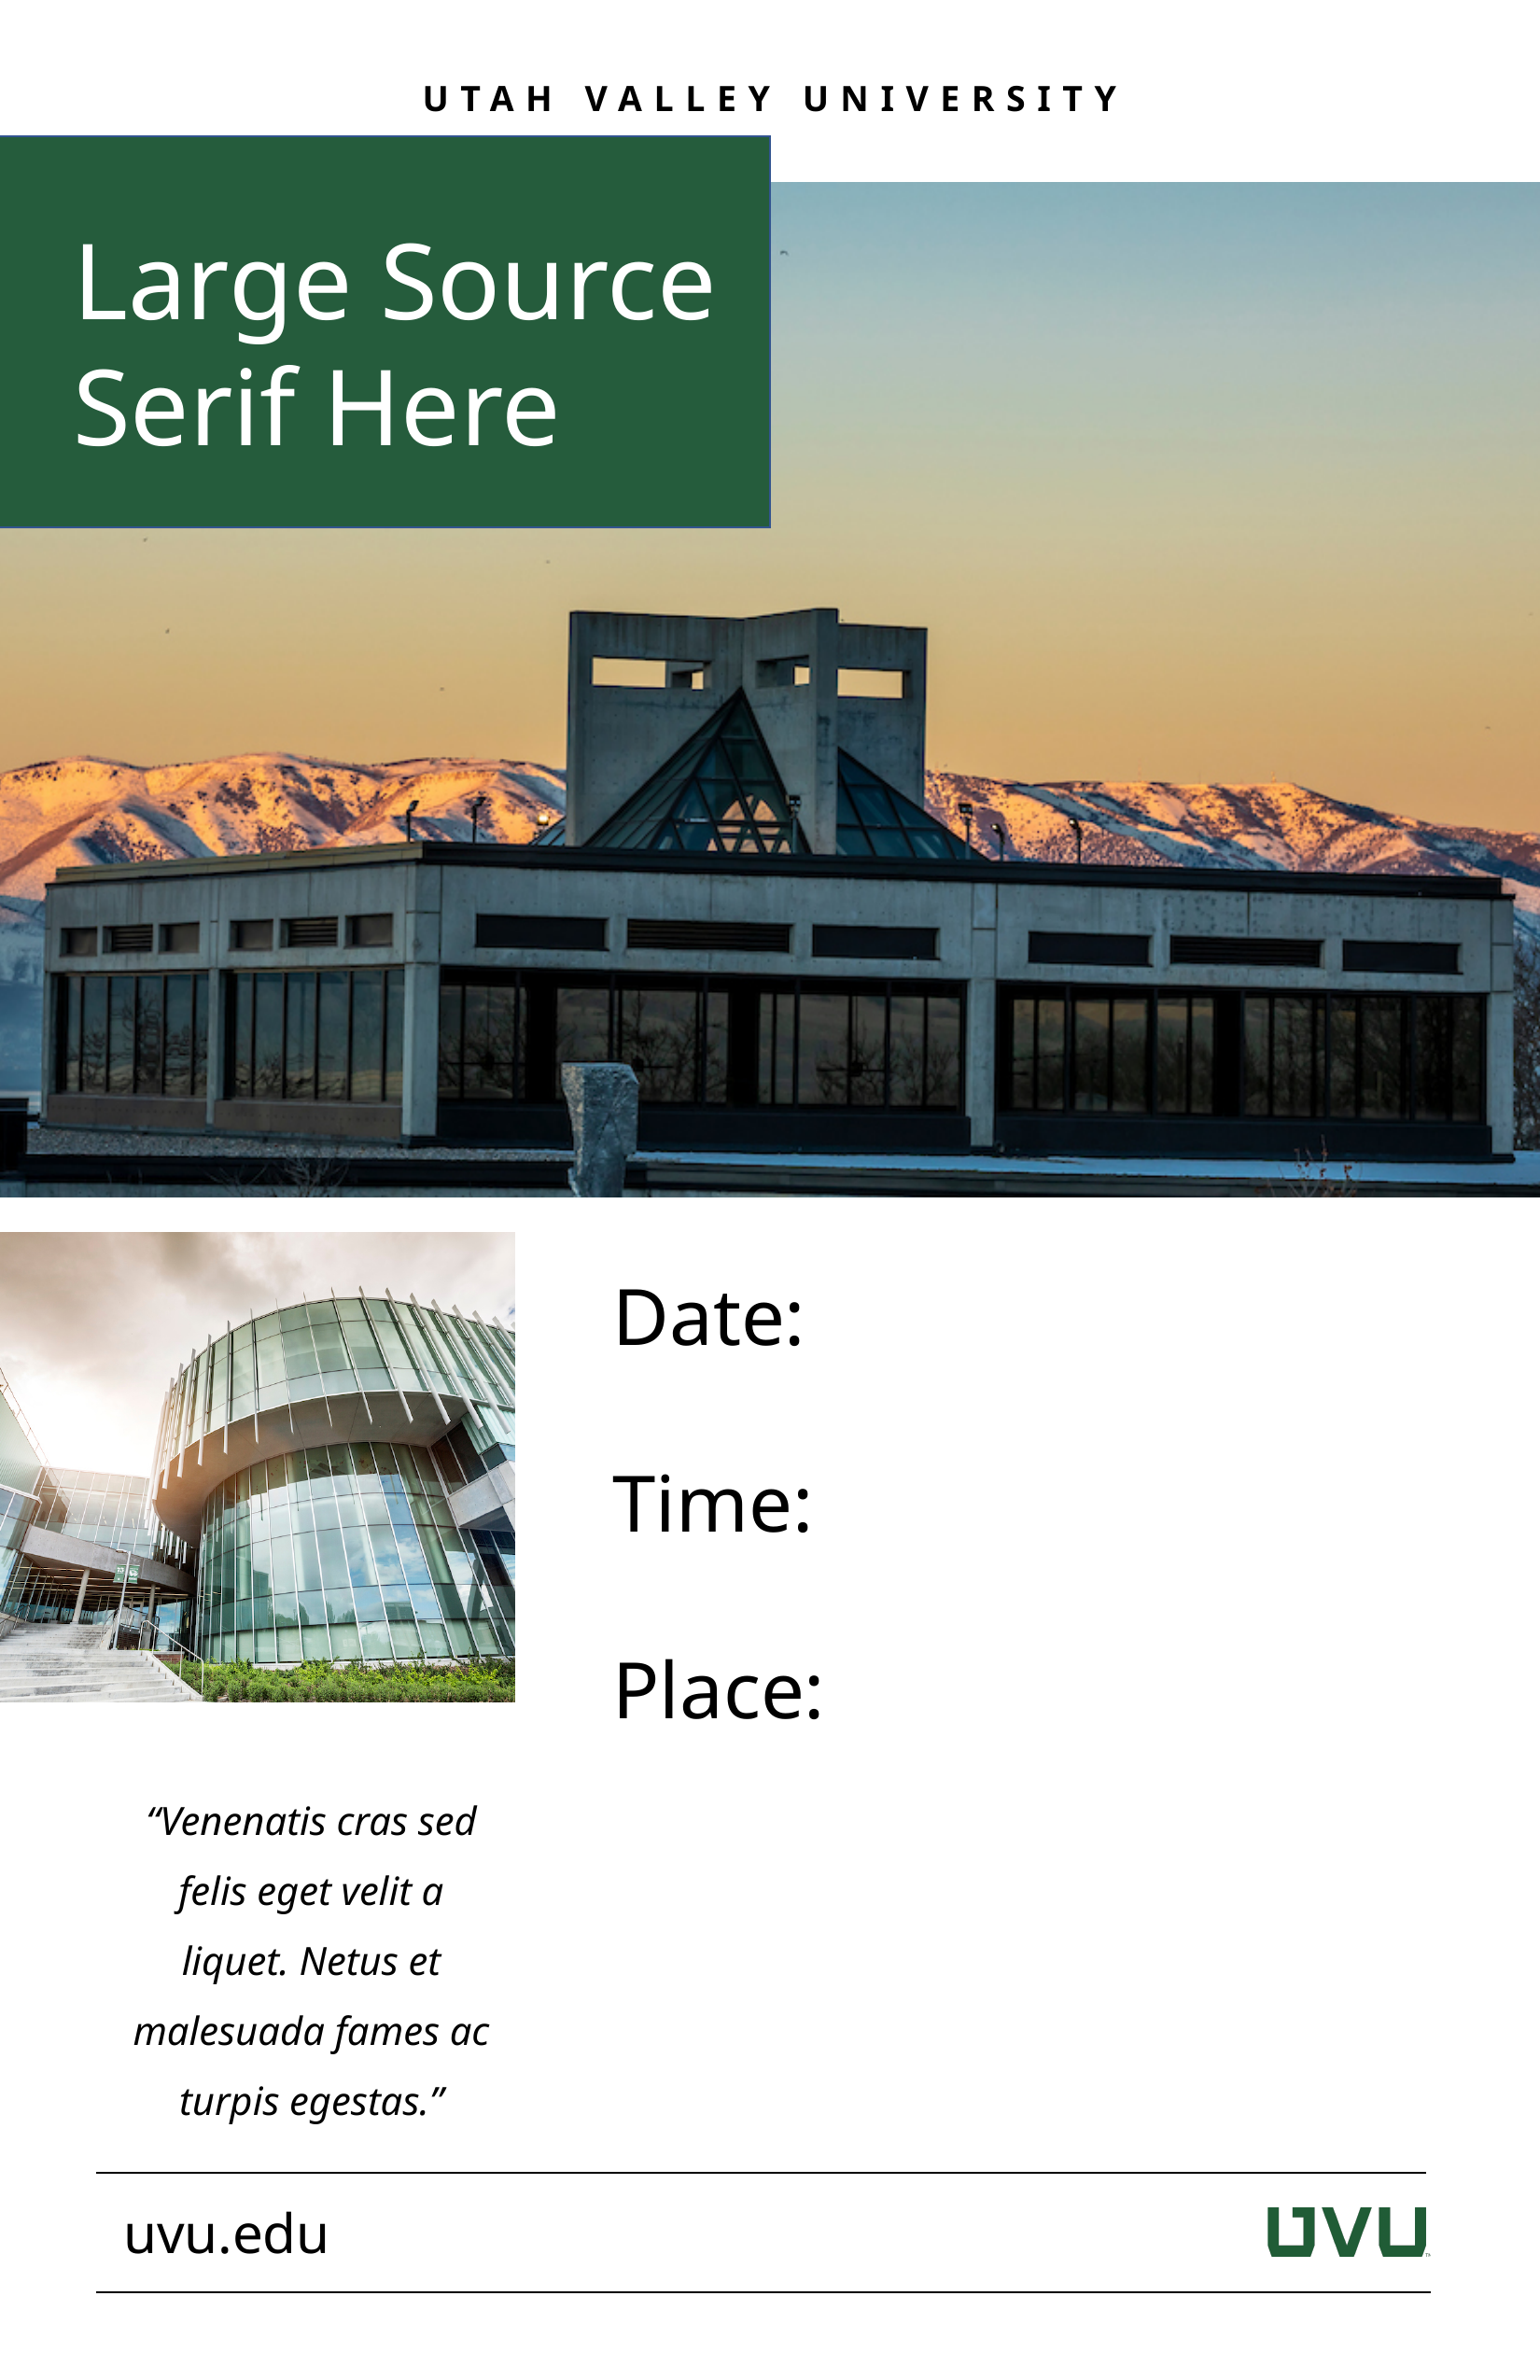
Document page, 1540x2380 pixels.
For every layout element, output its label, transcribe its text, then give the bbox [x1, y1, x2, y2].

text_box Date: Time: Place: [598, 1260, 1477, 1742]
picture [1267, 2207, 1431, 2257]
text_box uvu.edu [109, 2192, 515, 2272]
picture [0, 1231, 515, 1702]
text_box UTAH VALLEY UNIVERSITY [96, 70, 1444, 126]
text_box [0, 135, 771, 182]
text_box “Venenatis cras sed felis eget velit a liquet. Netus et malesuada fames ac turpis egestas.” [107, 1766, 515, 2131]
picture [0, 182, 1540, 1197]
